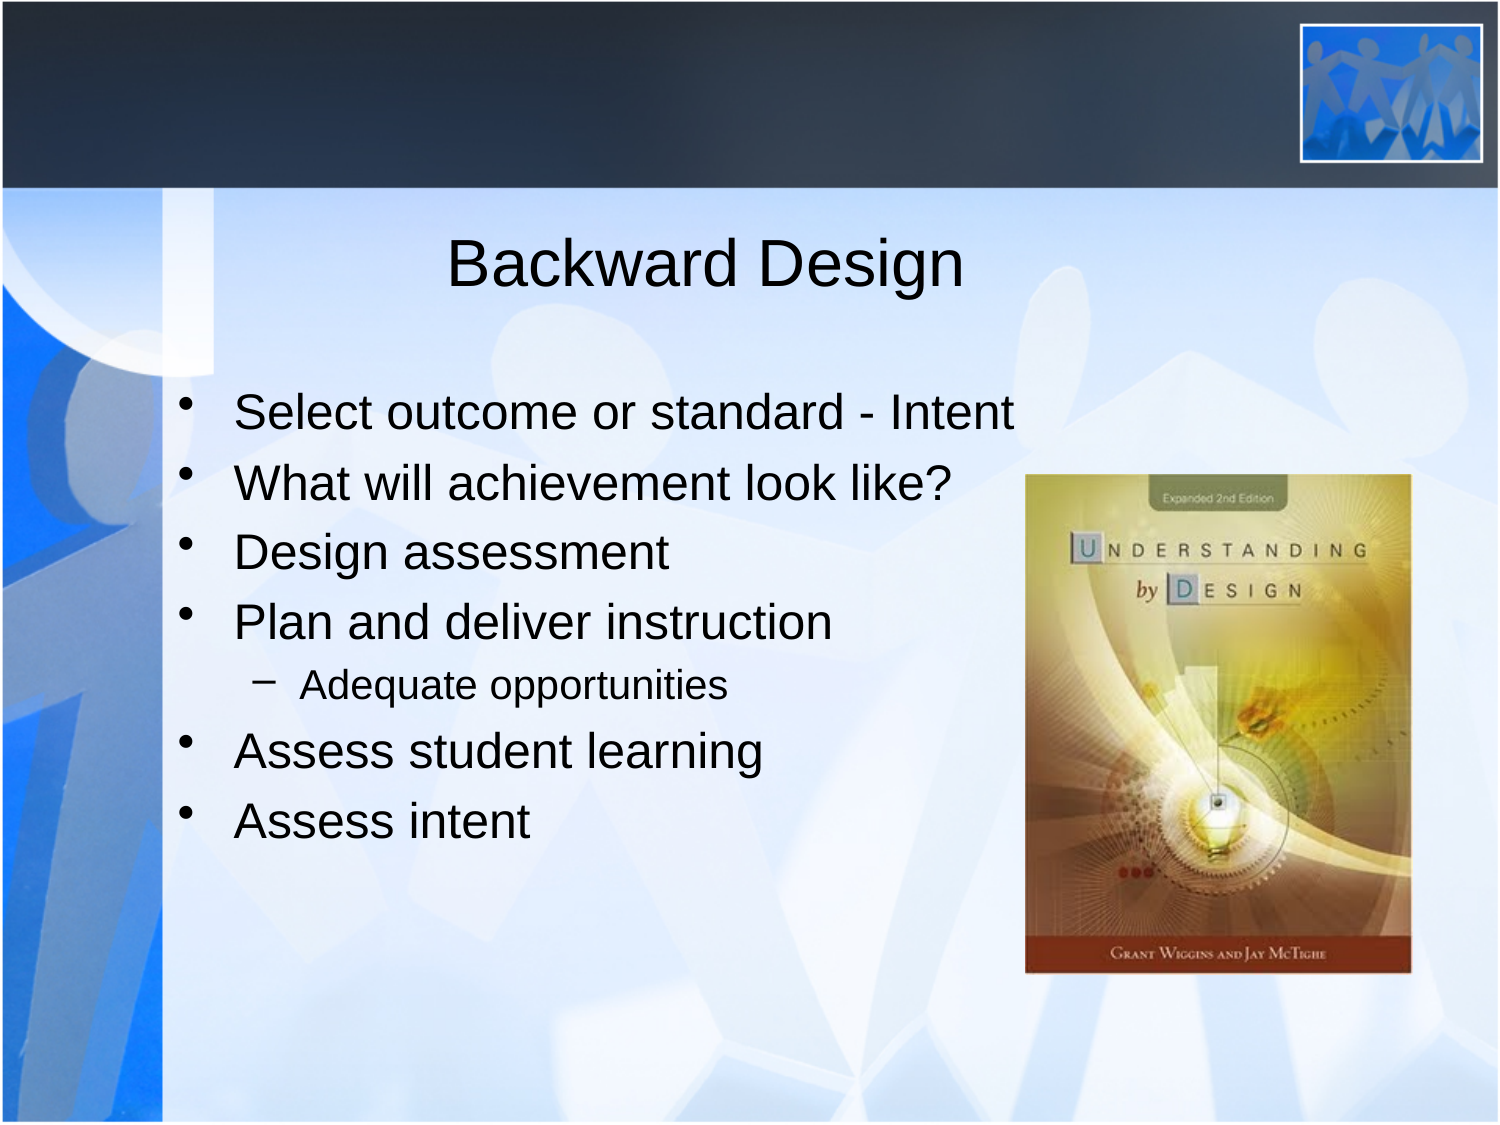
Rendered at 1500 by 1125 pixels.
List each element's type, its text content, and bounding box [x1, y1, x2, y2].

picture [0, 0, 1500, 1125]
list Backward Design Select outcome or standard - Intent What will achievement look like? Design assessment Plan and deliver instruction Adequate opportunities Assess student learning Assess intent [162, 212, 1250, 955]
